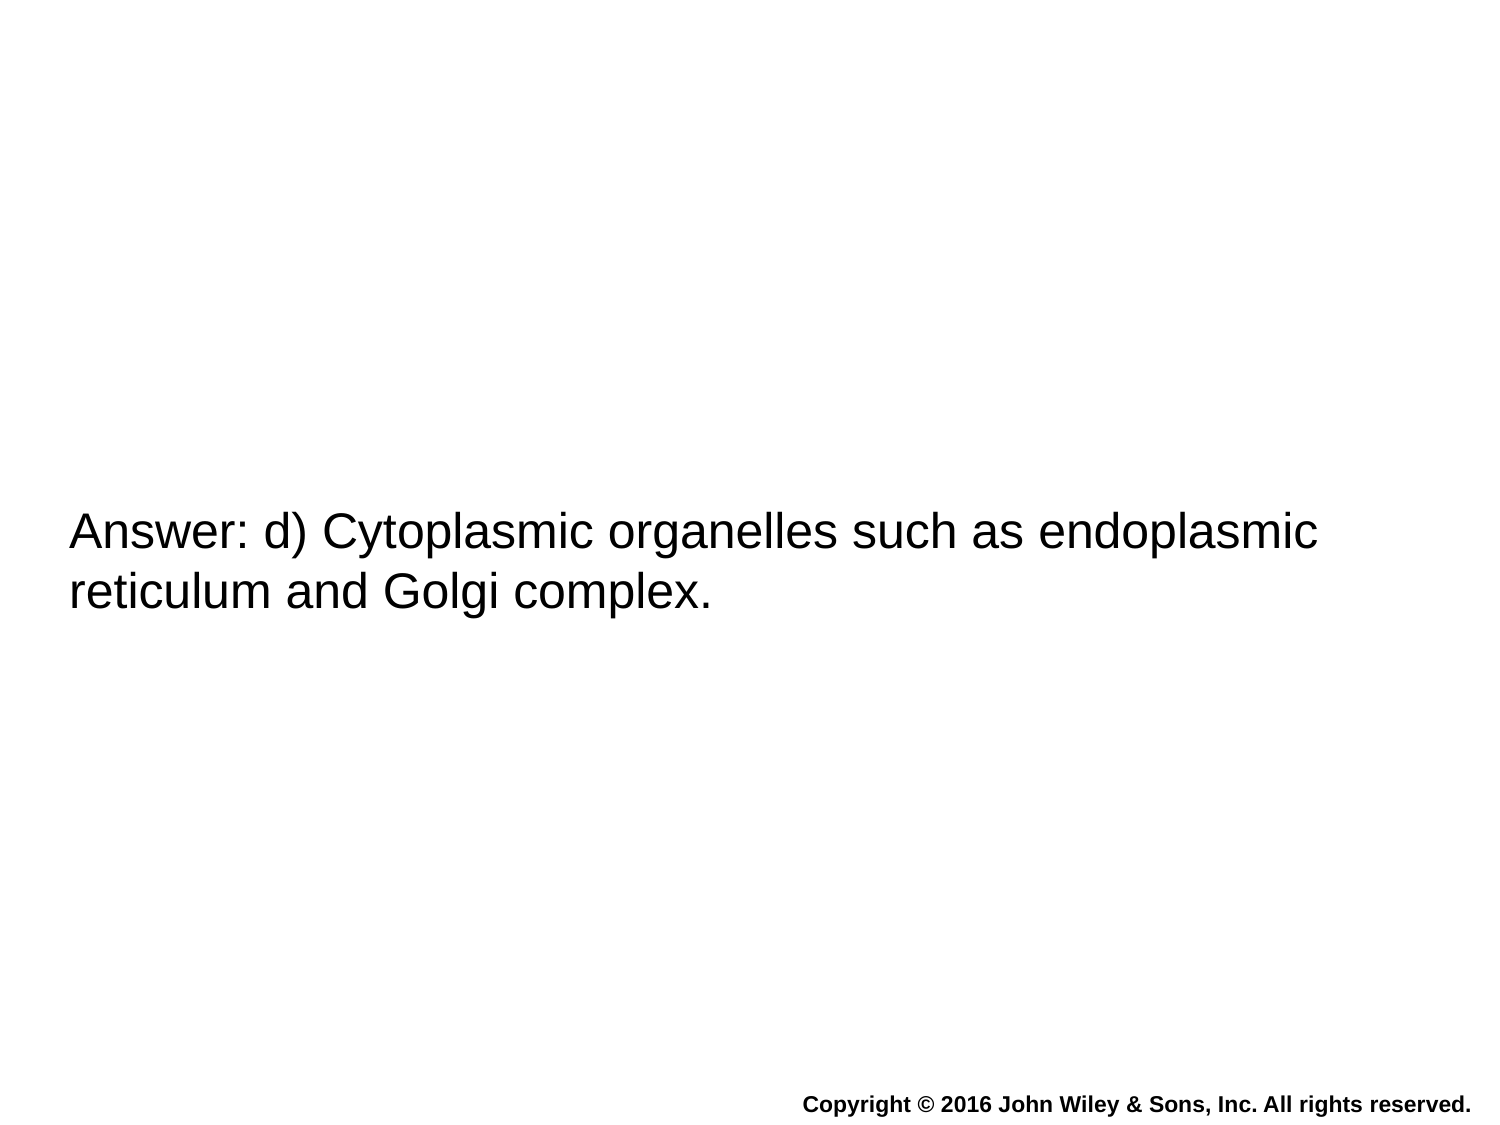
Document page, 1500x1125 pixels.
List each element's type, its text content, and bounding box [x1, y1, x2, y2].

text_box Answer: d) Cytoplasmic organelles such as endoplasmic reticulum and Golgi complex. [54, 491, 1466, 627]
text_box Copyright © 2016 John Wiley & Sons, Inc. All rights reserved. [512, 1065, 1488, 1125]
